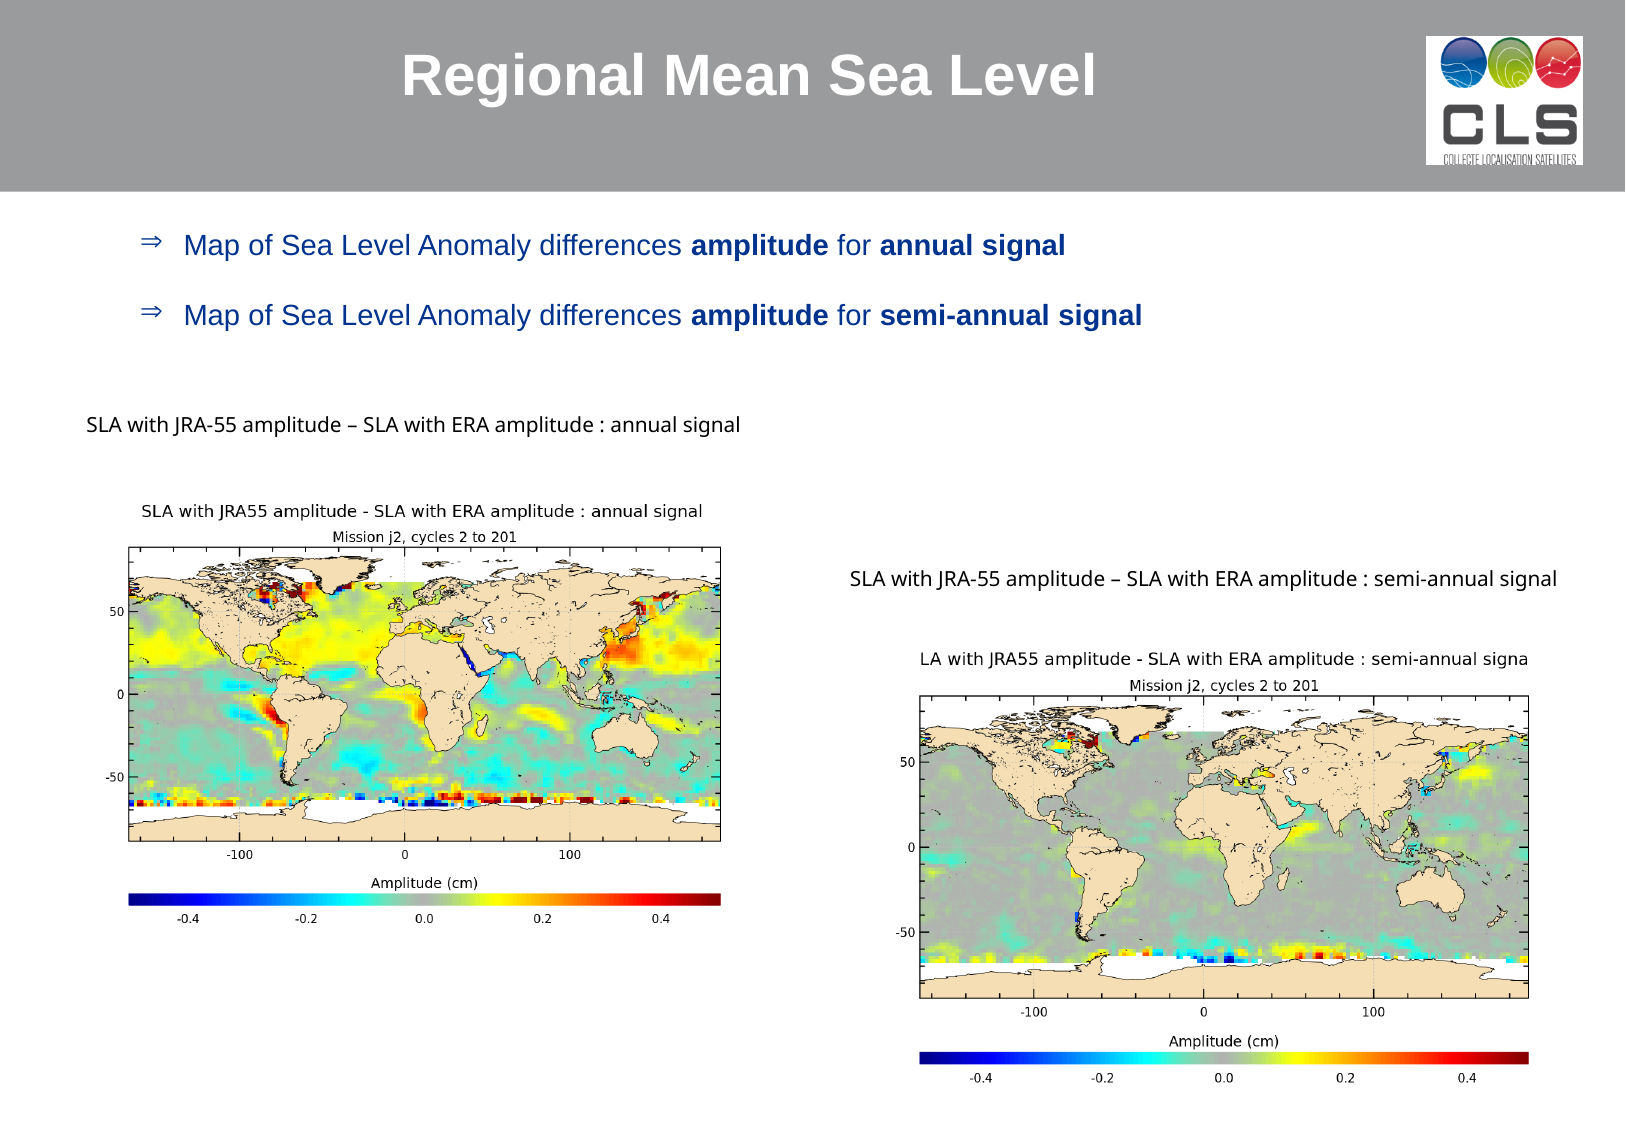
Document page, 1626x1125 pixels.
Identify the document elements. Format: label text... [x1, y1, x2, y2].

picture [1426, 36, 1583, 165]
text_box Map of Sea Level Anomaly differences amplitude for annual signal Map of Sea Level Anomaly differences amplitude for semi-annual signal [125, 219, 1515, 339]
picture [56, 483, 755, 948]
picture [845, 630, 1564, 1109]
text_box SLA with JRA-55 amplitude – SLA with ERA amplitude : semi-annual signal [815, 558, 1593, 599]
text_box SLA with JRA-55 amplitude – SLA with ERA amplitude : annual signal [24, 404, 803, 445]
text_box Regional Mean Sea Level [386, 40, 1162, 119]
